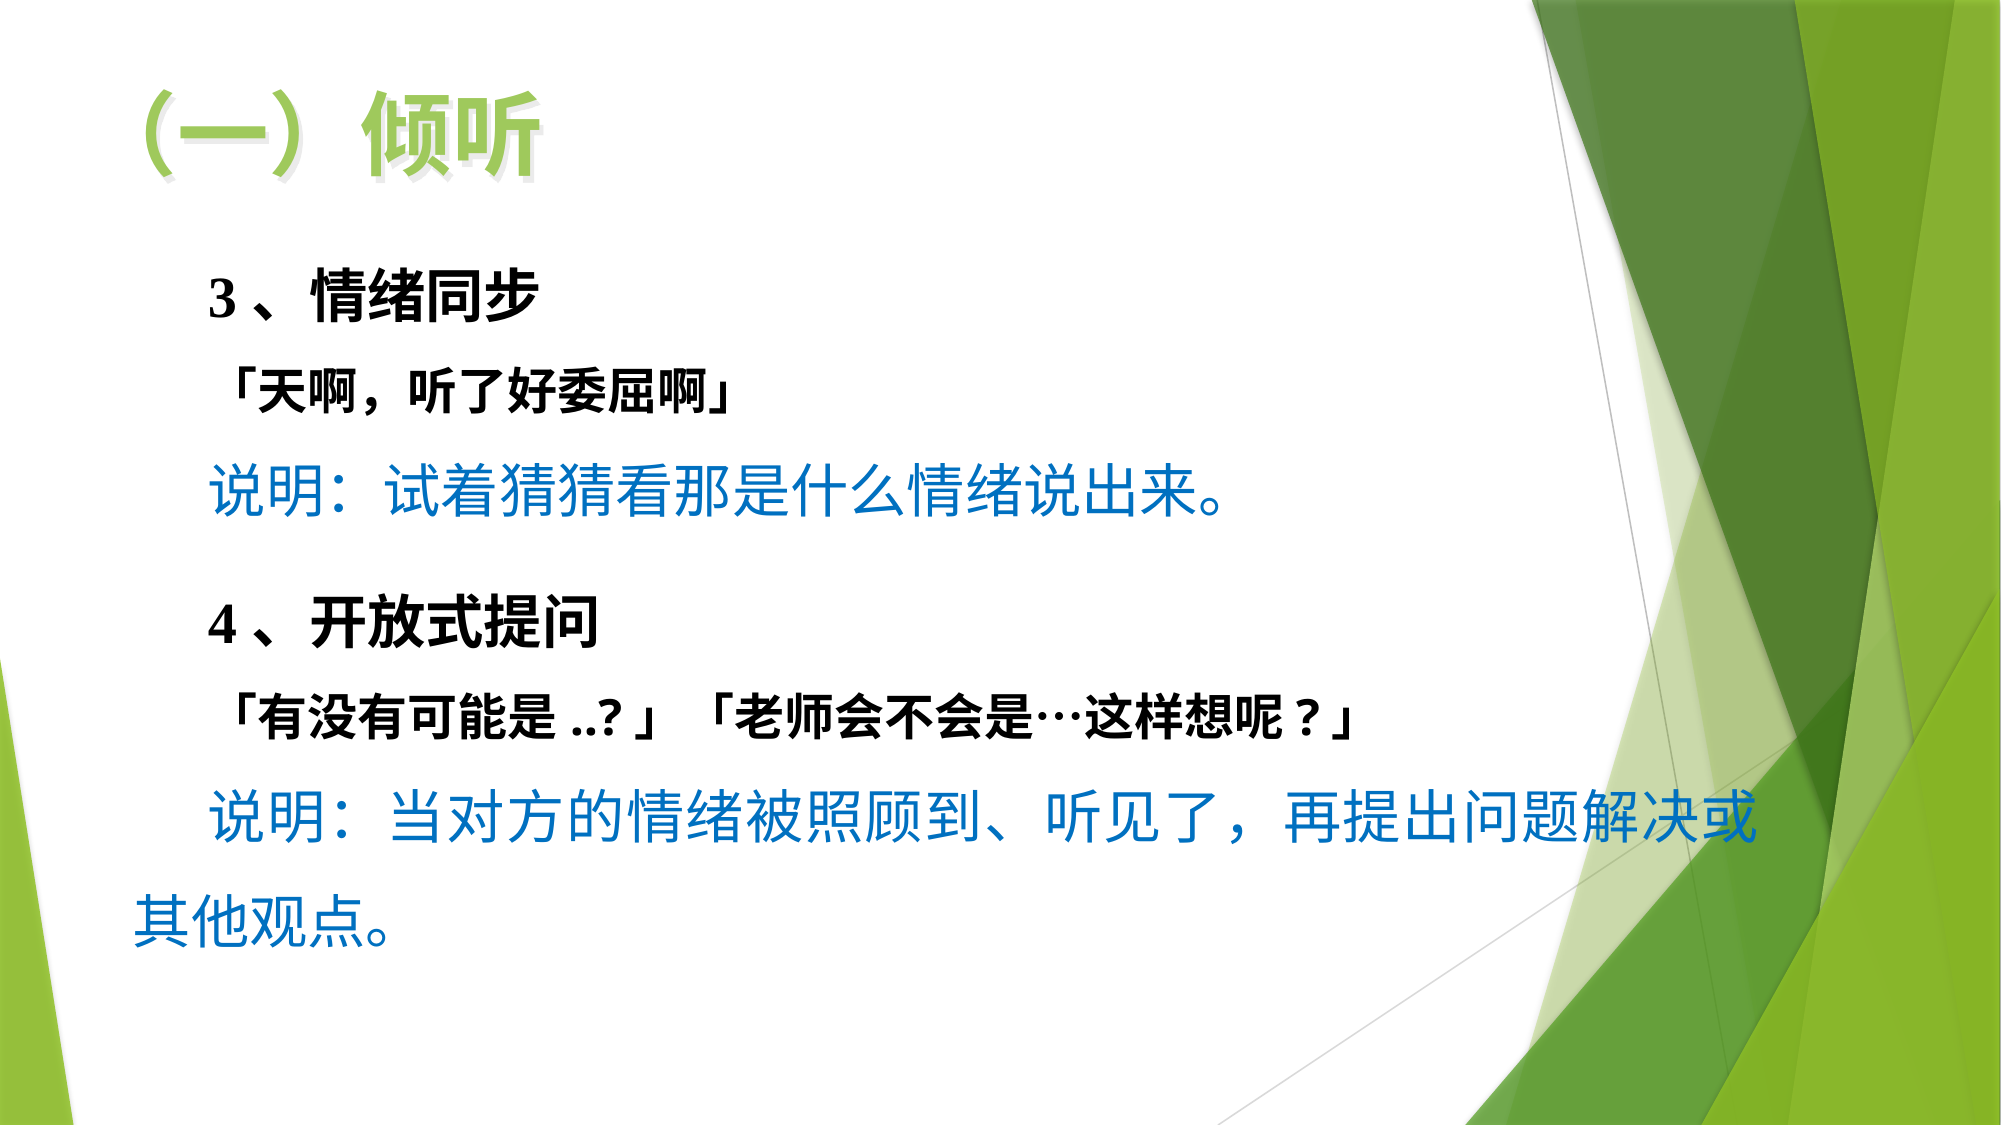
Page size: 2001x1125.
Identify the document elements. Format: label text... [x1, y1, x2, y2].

text_box 3、情绪同步 「天啊，听了好委屈啊」 说明：试着猜猜看那是什么情绪说出来。 [118, 216, 1775, 543]
text_box （一）倾听 [70, 82, 1642, 182]
text_box 4、开放式提问 「有没有可能是..?」「老师会不会是…这样想呢?」 说明：当对方的情绪被照顾到、听见了，再提出问题解决或其他观点。 [118, 543, 1775, 899]
